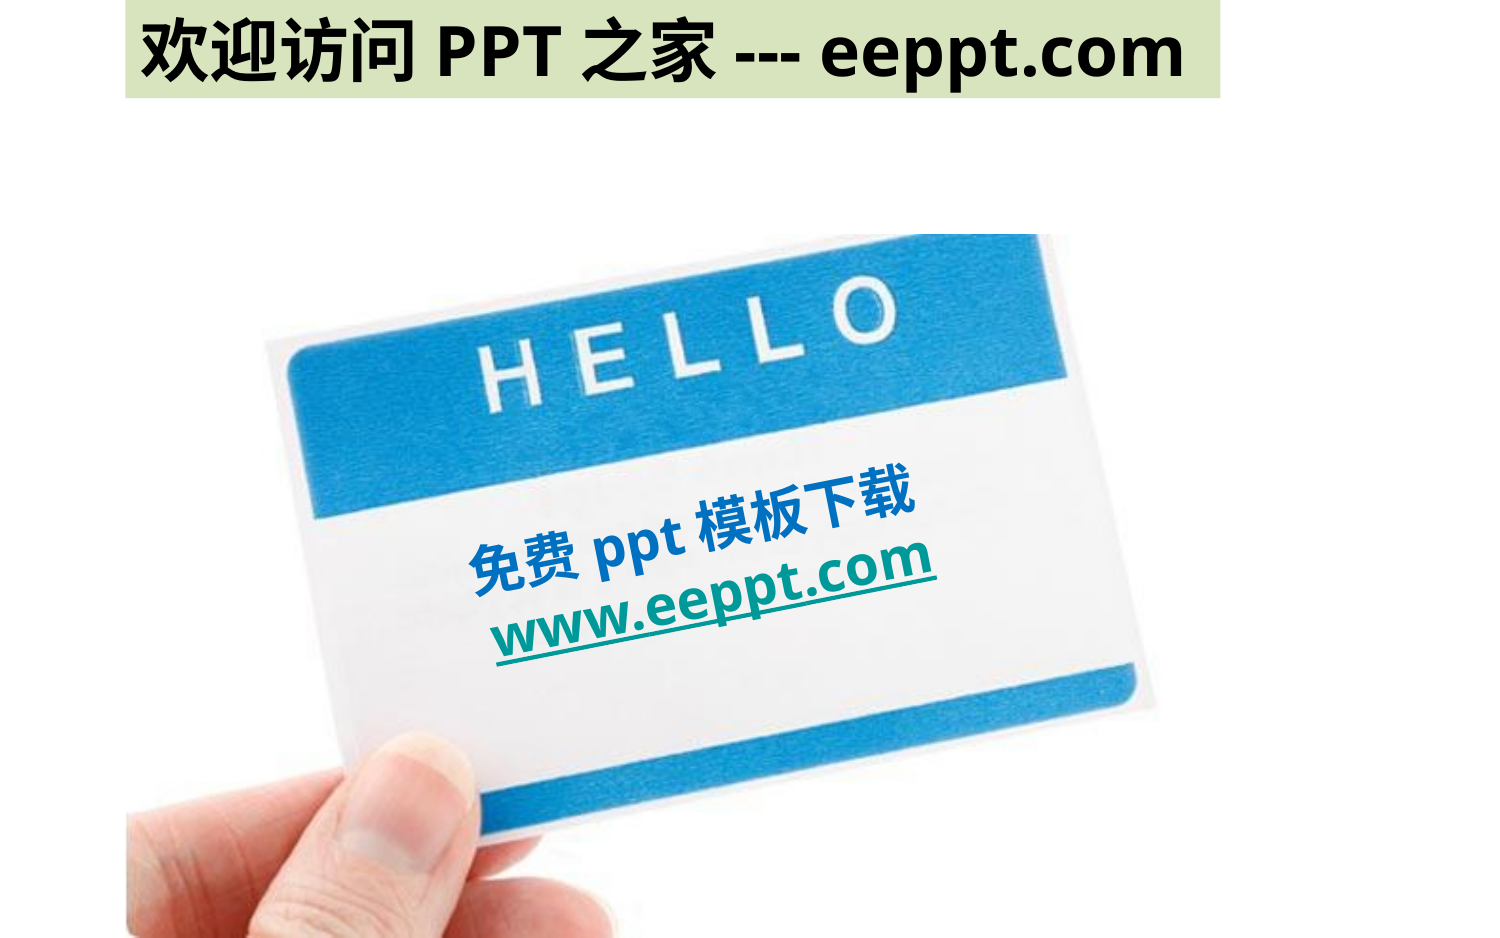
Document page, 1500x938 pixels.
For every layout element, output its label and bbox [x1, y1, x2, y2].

text_box [124, 0, 1283, 938]
